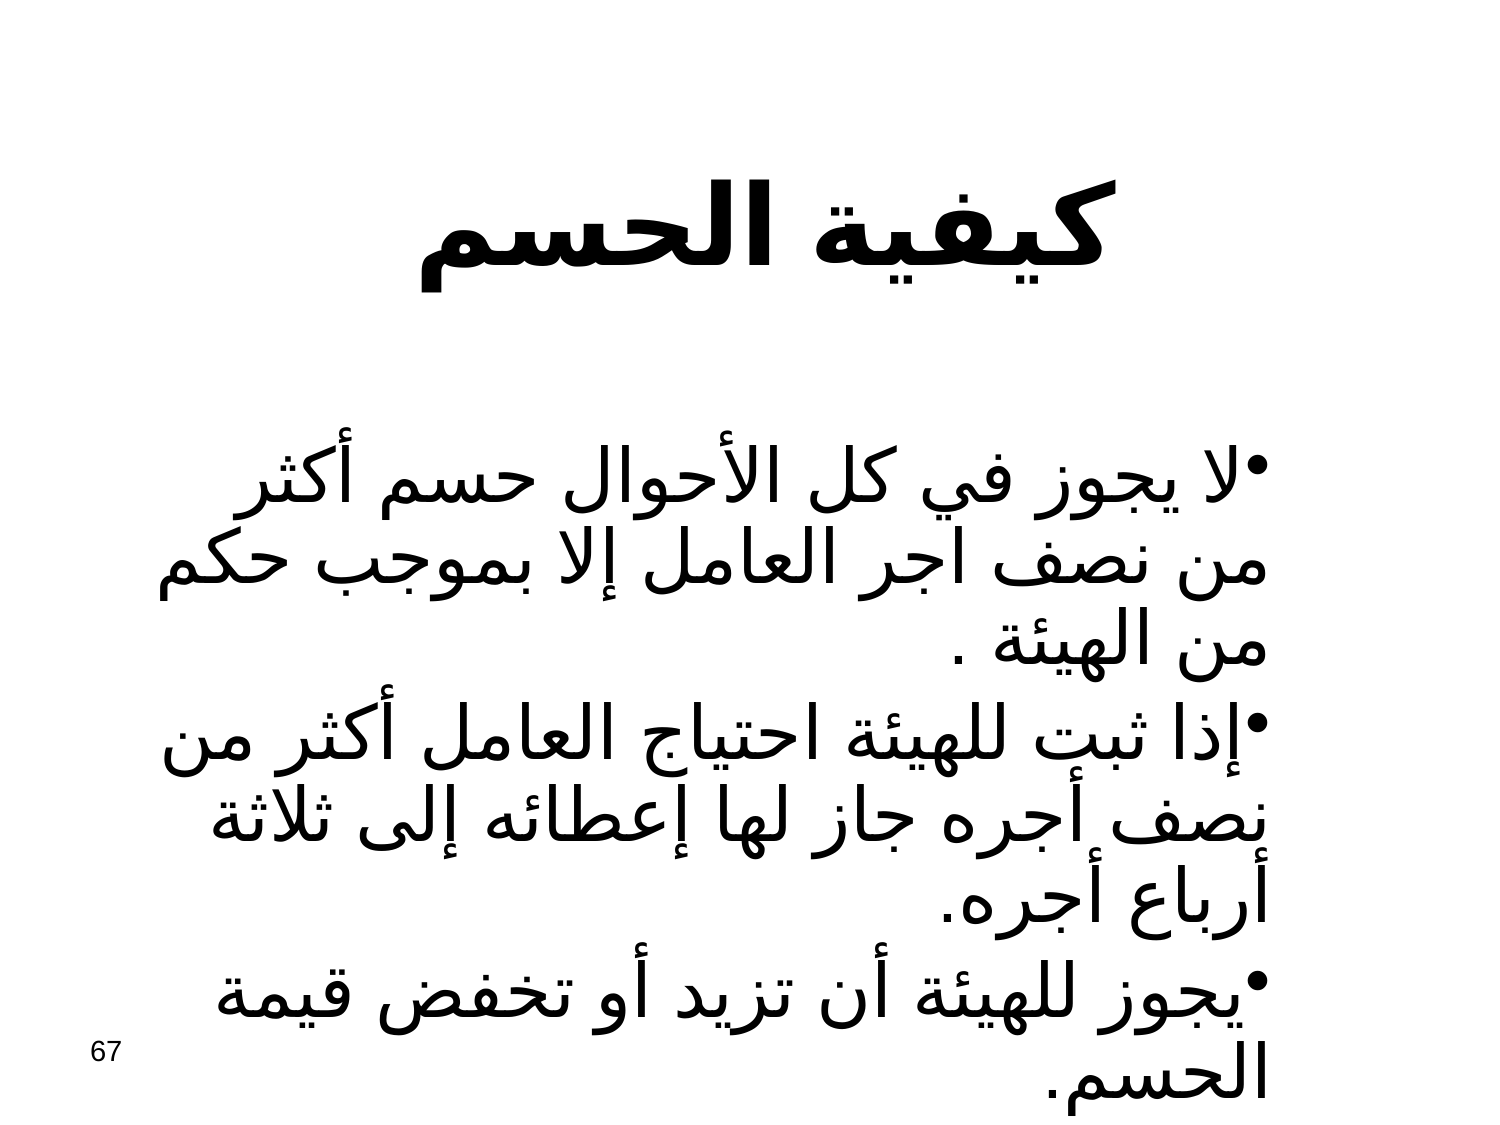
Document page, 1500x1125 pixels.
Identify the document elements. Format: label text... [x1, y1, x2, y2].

title كيفية الحسم [112, 99, 1388, 342]
subtitle لا يجوز في كل الأحوال حسم أكثر من نصف اجر العامل إلا بموجب حكم من الهيئة . إذا ثبت للهيئة احتياج العامل أكثر من نصف أجره جاز لها إعطائه إلى ثلاثة أرباع أجره. يجوز للهيئة أن تزيد أو تخفض قيمة الحسم. [112, 324, 1288, 951]
slide_number 67 [74, 1024, 426, 1103]
